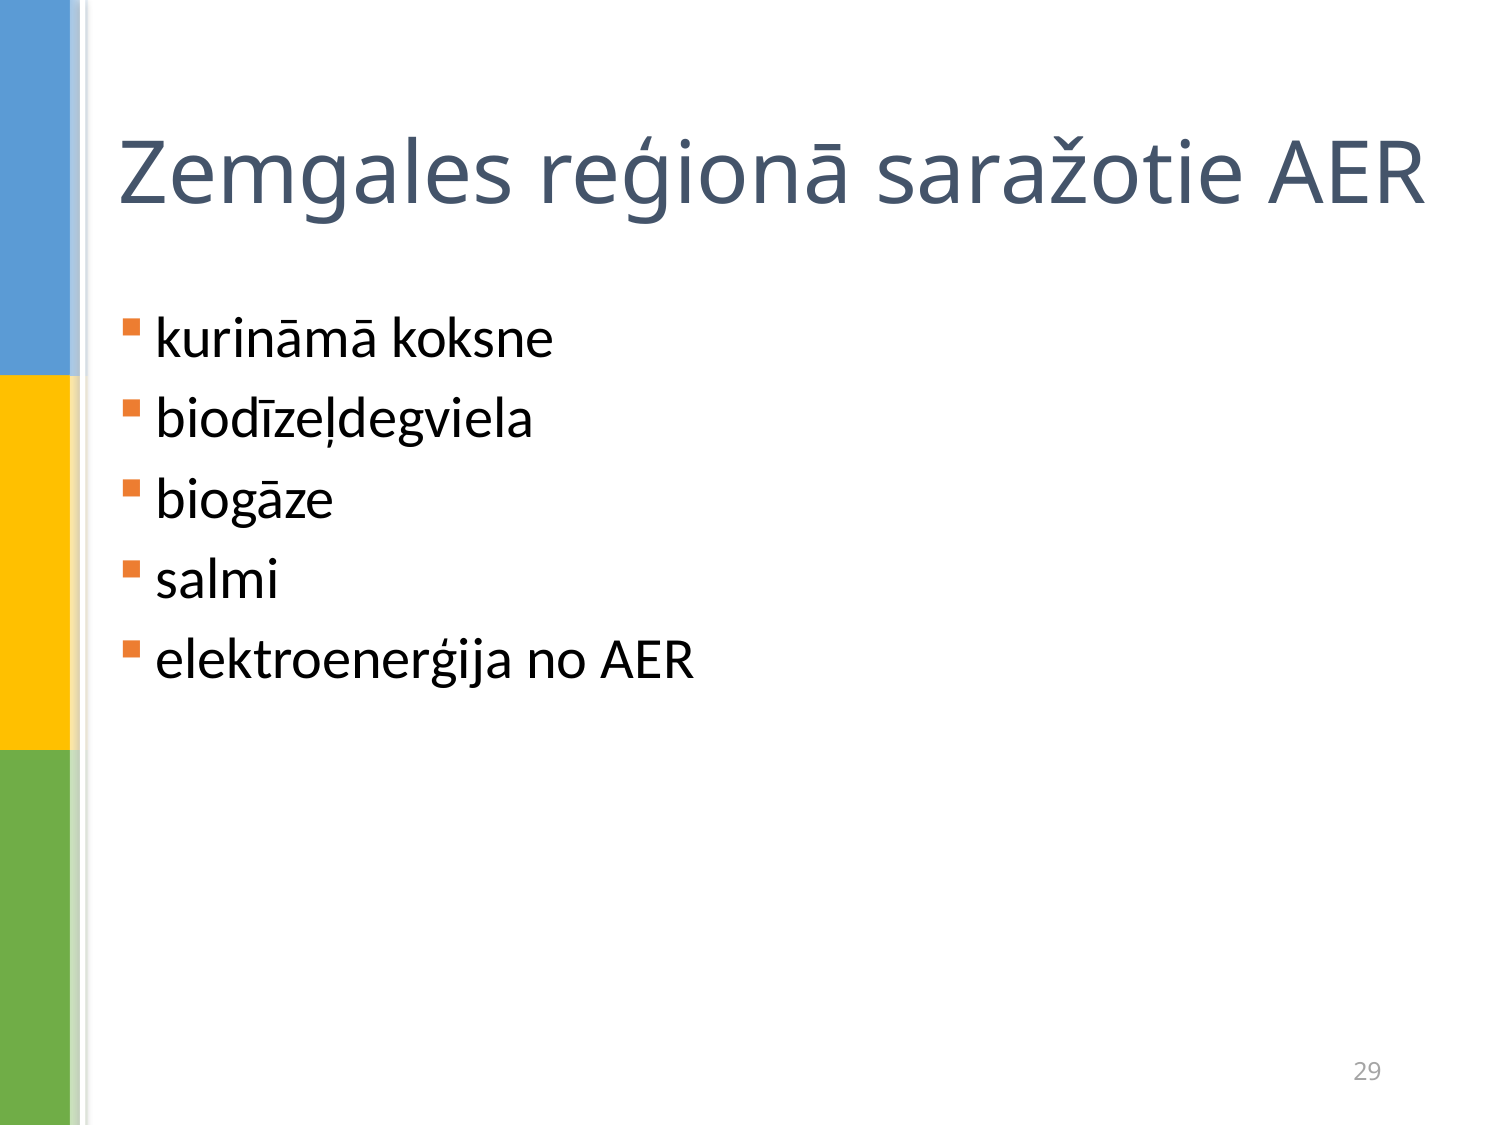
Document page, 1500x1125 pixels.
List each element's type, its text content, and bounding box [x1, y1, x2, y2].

title Zemgales reģionā saražotie AER [103, 59, 1448, 278]
slide_number 29 [993, 1042, 1397, 1103]
list kurināmā koksne biodīzeļdegviela biogāze salmi elektroenerģija no AER [103, 299, 1397, 1014]
